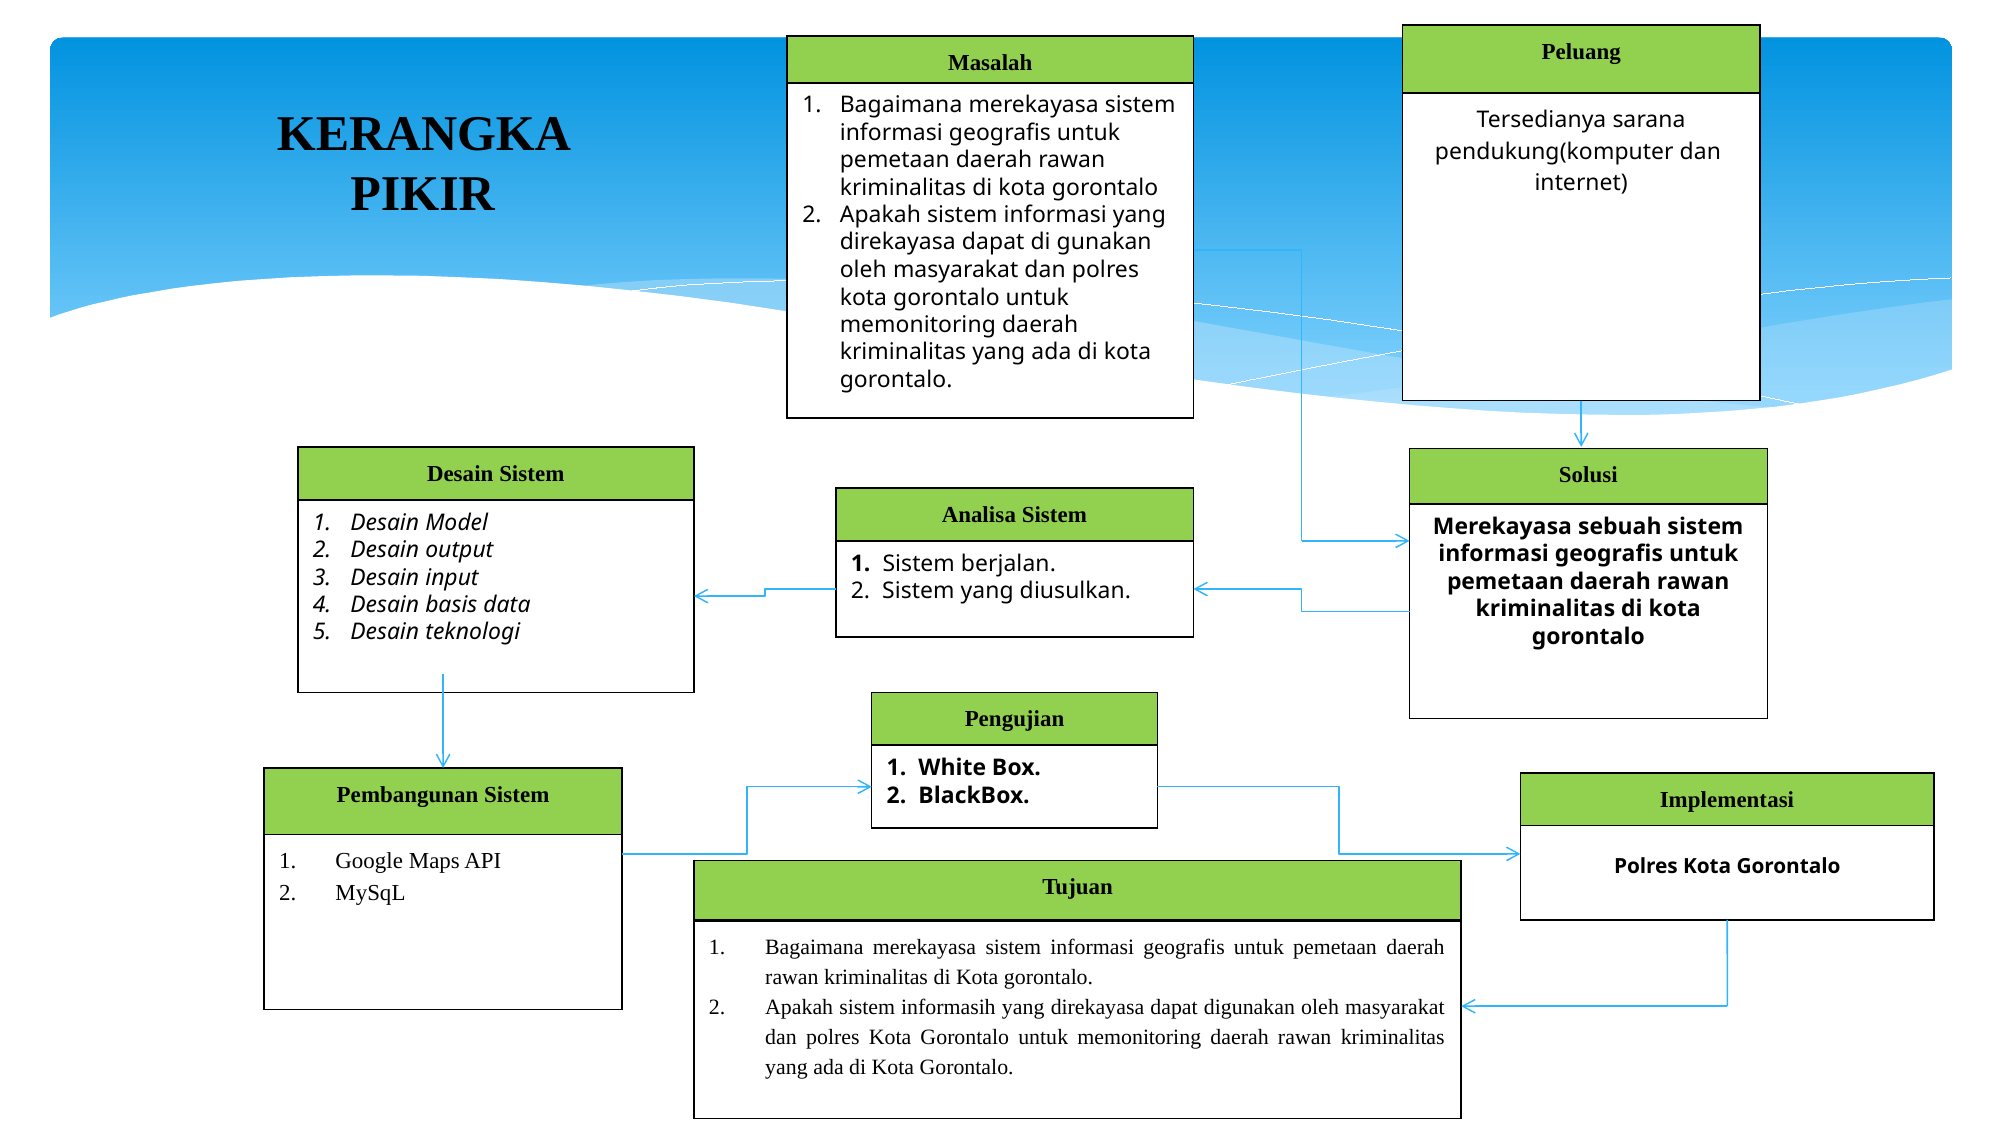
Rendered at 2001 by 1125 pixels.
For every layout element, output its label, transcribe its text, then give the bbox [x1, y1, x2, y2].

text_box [1409, 448, 1768, 719]
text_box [1402, 24, 1761, 401]
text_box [693, 859, 1462, 1119]
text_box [297, 446, 695, 693]
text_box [1193, 588, 1410, 612]
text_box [786, 35, 1194, 419]
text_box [835, 487, 1194, 638]
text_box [1157, 786, 1521, 855]
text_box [693, 588, 836, 597]
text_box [263, 767, 623, 1010]
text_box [621, 786, 872, 855]
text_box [871, 692, 1158, 829]
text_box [1520, 772, 1935, 921]
text_box KERANGKA PIKIR [201, 93, 644, 228]
